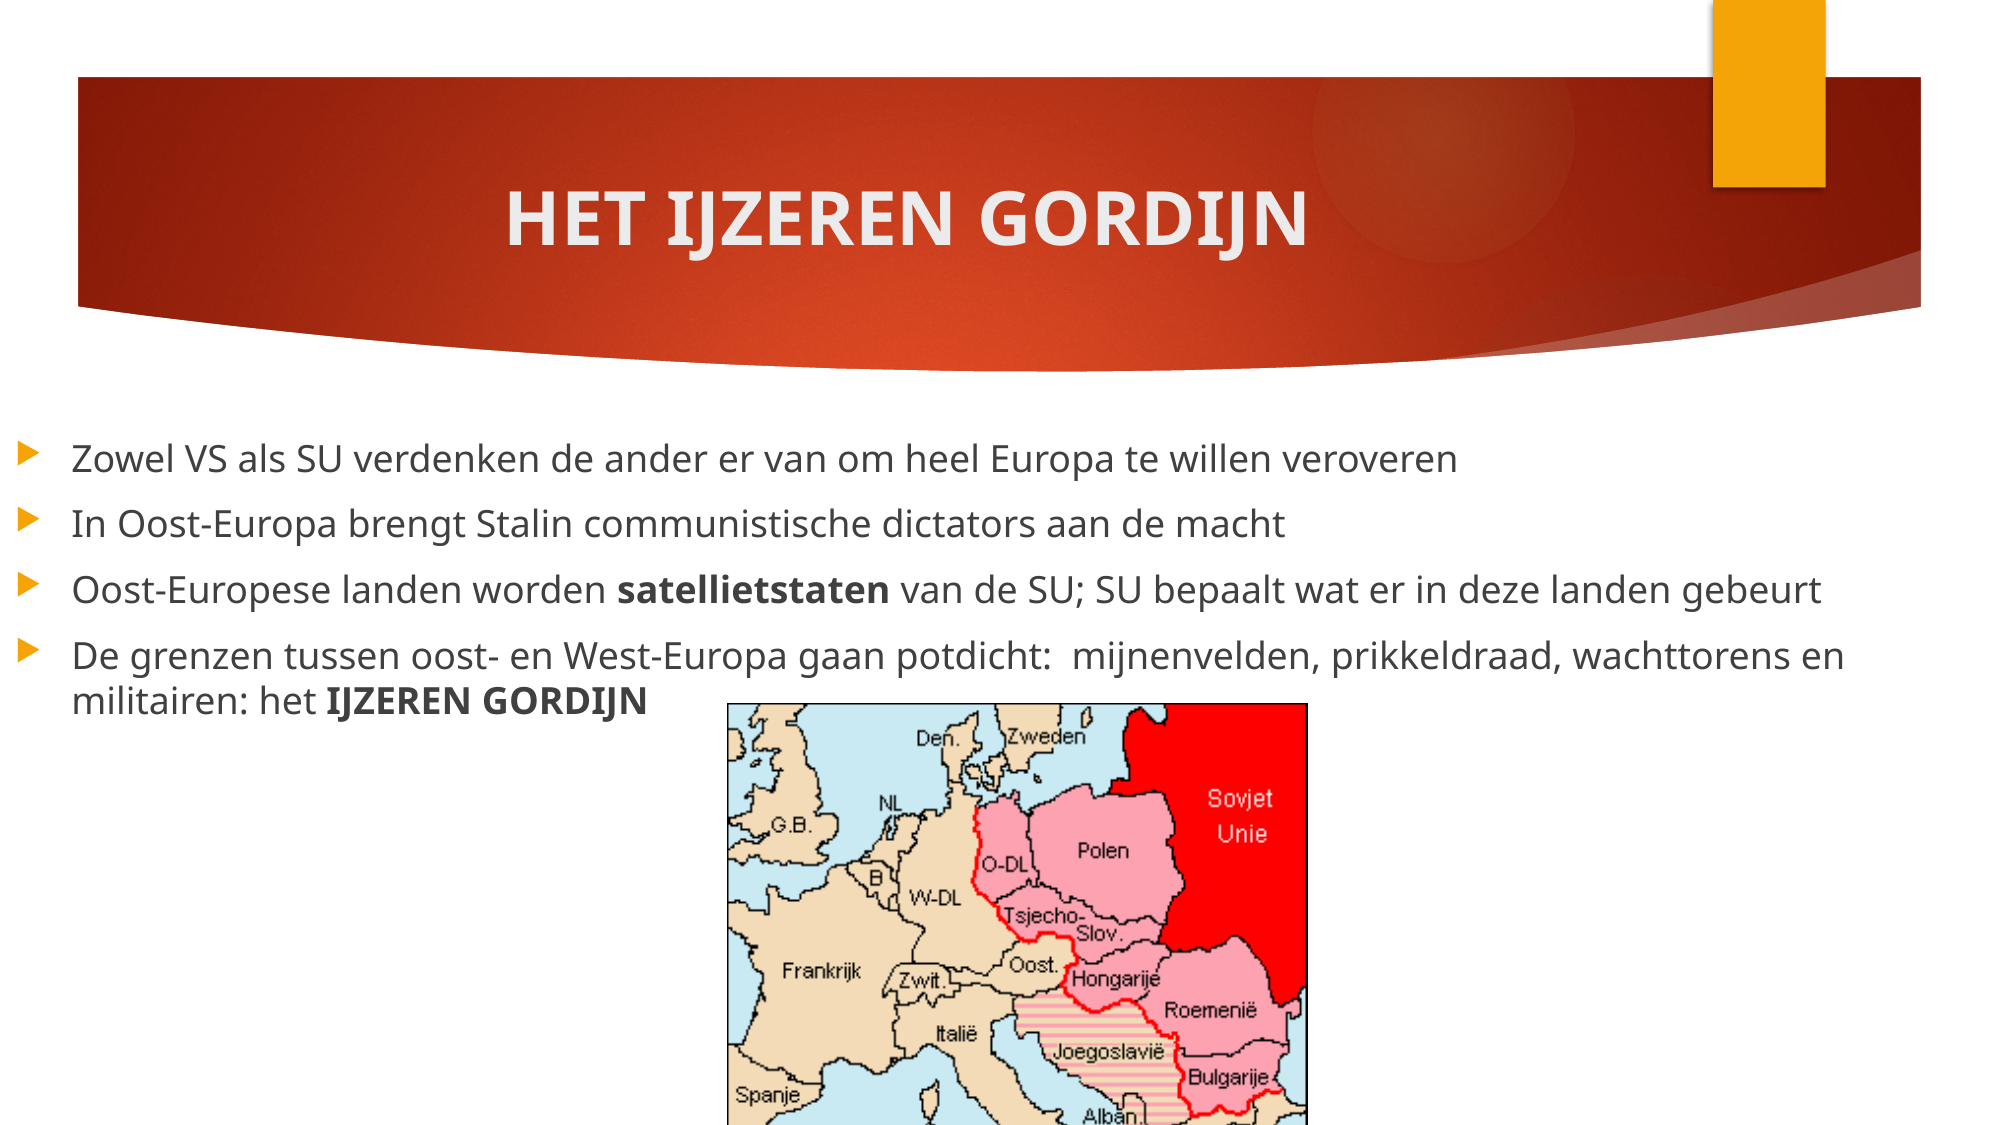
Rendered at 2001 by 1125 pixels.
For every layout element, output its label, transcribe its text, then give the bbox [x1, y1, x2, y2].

title HET IJZEREN GORDIJN [189, 155, 1627, 275]
picture [727, 703, 1308, 1125]
list Zowel VS als SU verdenken de ander er van om heel Europa te willen veroveren In Oost-Europa brengt Stalin communistische dictators aan de macht Oost-Europese landen worden satellietstaten van de SU; SU bepaalt wat er in deze landen gebeurt De grenzen tussen oost- en West-Europa gaan potdicht: mijnenvelden, prikkeldraad, wachttorens en militairen: het IJZEREN GORDIJN [0, 427, 2000, 1125]
